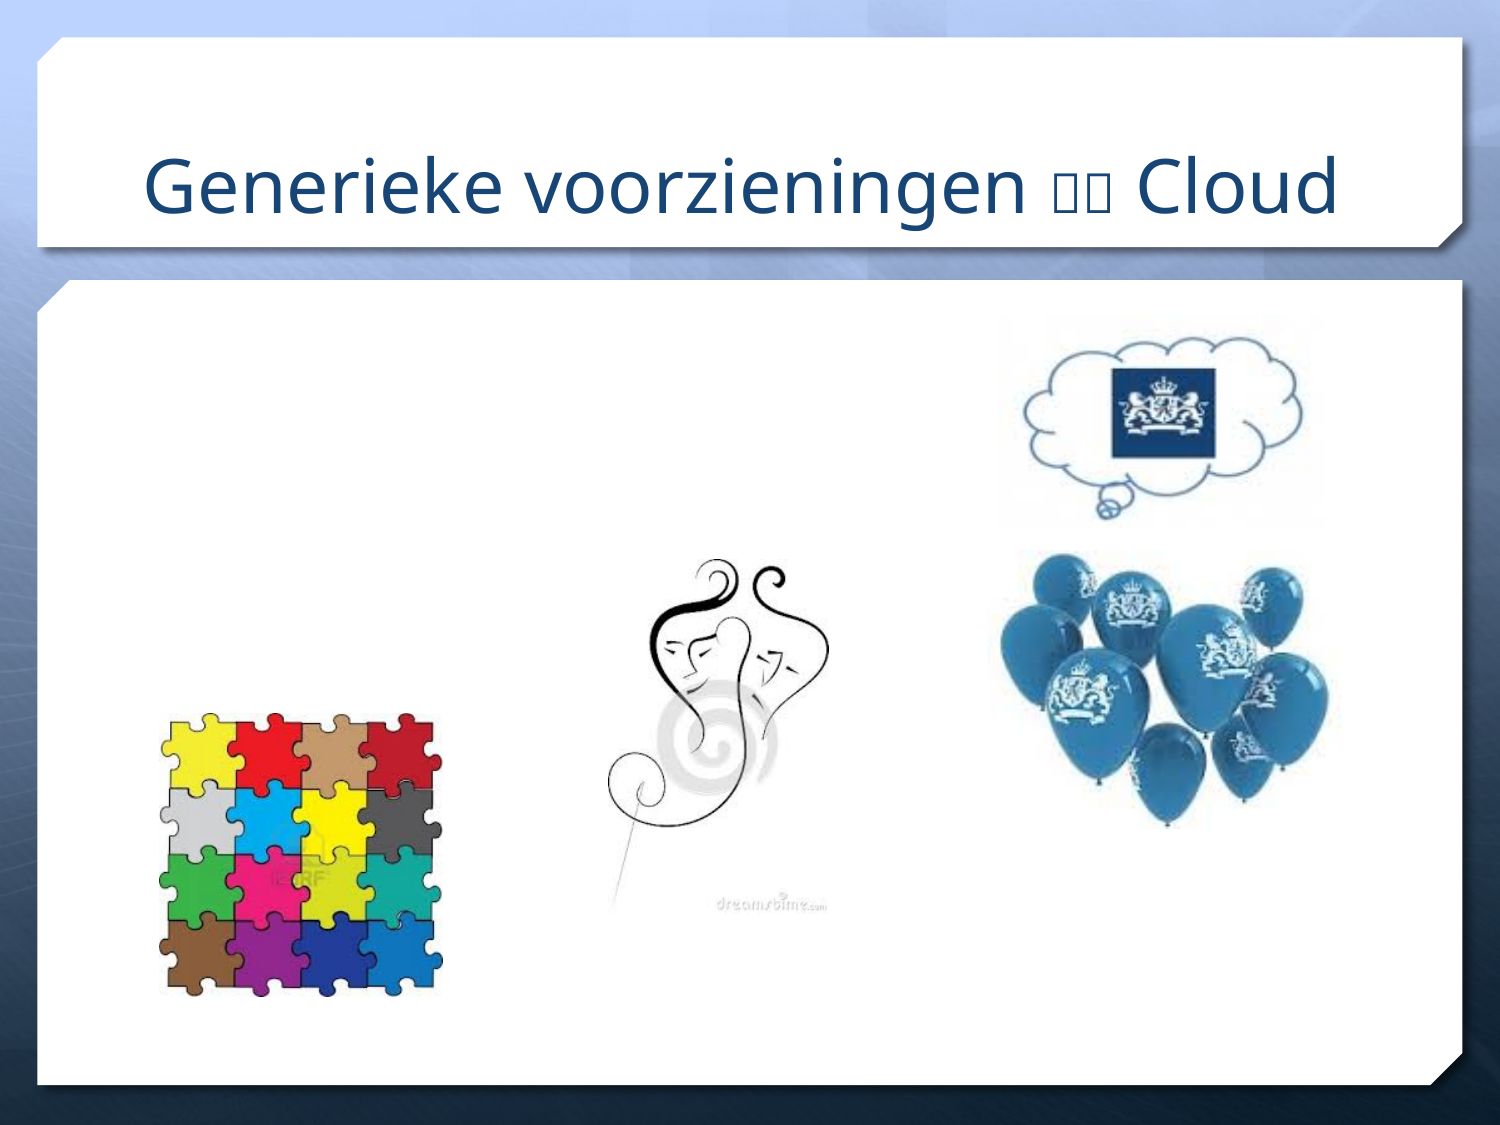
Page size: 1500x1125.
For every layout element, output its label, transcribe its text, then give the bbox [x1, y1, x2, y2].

picture [986, 550, 1351, 829]
picture [607, 559, 829, 915]
picture [158, 712, 444, 998]
text_box [25, 0, 356, 112]
title Generieke voorzieningen  Cloud [127, 48, 1372, 236]
picture [997, 313, 1327, 528]
